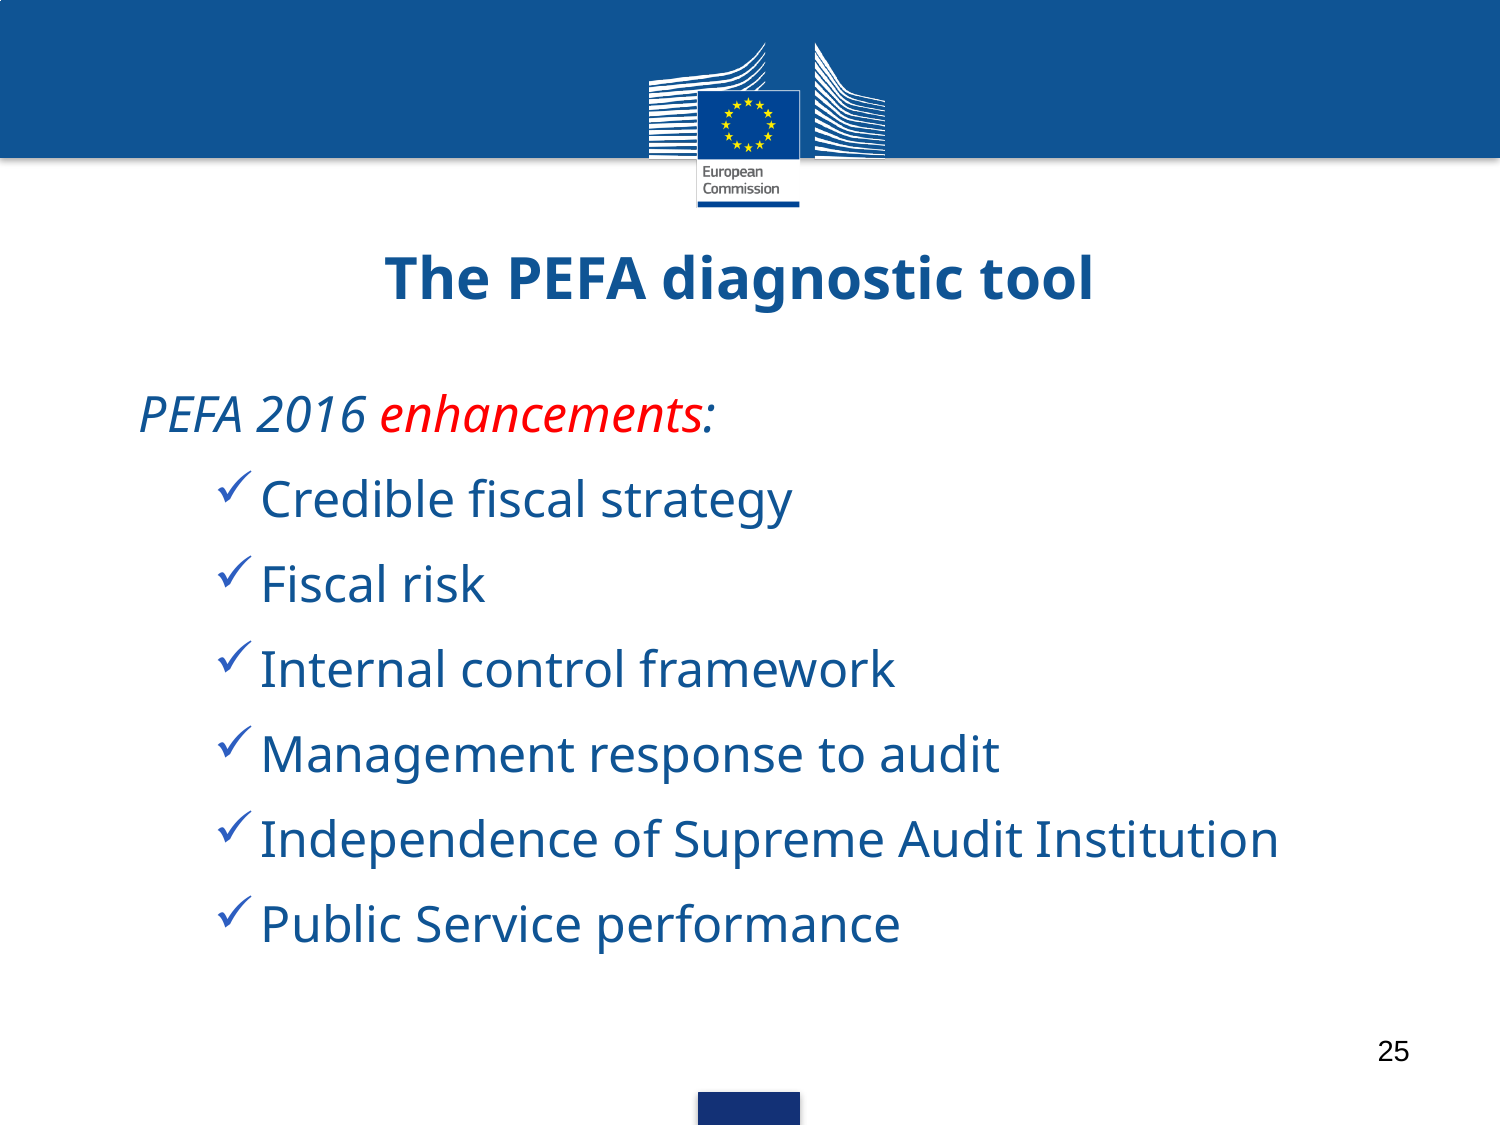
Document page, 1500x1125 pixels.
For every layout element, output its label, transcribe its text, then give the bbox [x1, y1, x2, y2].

slide_number 25 [1074, 1024, 1426, 1103]
picture [649, 42, 885, 208]
text_box The PEFA diagnostic tool [64, 222, 1415, 330]
list PEFA 2016 enhancements: Credible fiscal strategy Fiscal risk Internal control framework Management response to audit Independence of Supreme Audit Institution Public Service performance [123, 374, 1365, 1044]
